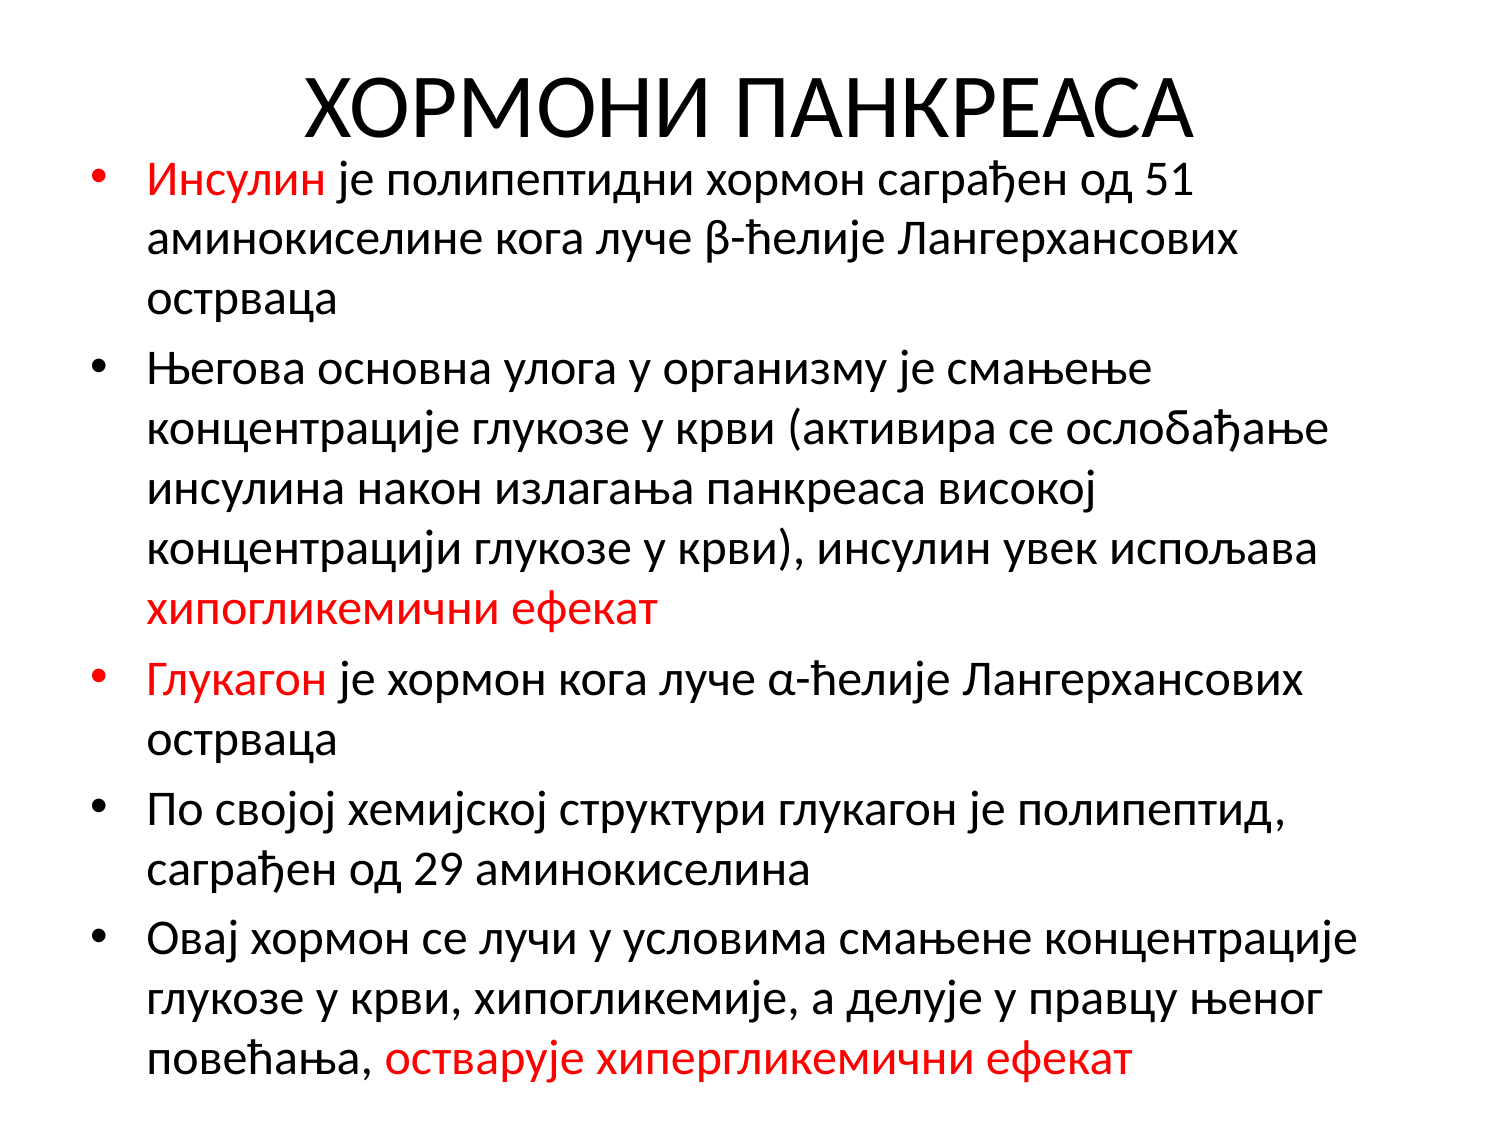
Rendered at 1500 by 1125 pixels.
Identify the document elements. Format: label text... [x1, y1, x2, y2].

list Инсулин је полипептидни хормон саграђен од 51 аминокиселине кога луче β-ћелије Лангерхансових острваца Његова основна улога у организму је смањење концентрације глукозе у крви (активира се ослобађање инсулина након излагања панкреаса високој концентрацији глукозе у крви), инсулин увек испољава хипогликемични ефекат Глукагон је хормон кога луче α-ћелије Лангерхансових острваца По својој хемијској структури глукагон је полипептид, саграђен од 29 аминокиселина Овај хормон се лучи у условима смањене концентрације глукозе у крви, хипогликемије, а делује у правцу њеног повећања, остварује хипергликемични ефекат [75, 137, 1425, 1100]
title ХОРМОНИ ПАНКРЕАСА [75, 0, 1425, 137]
